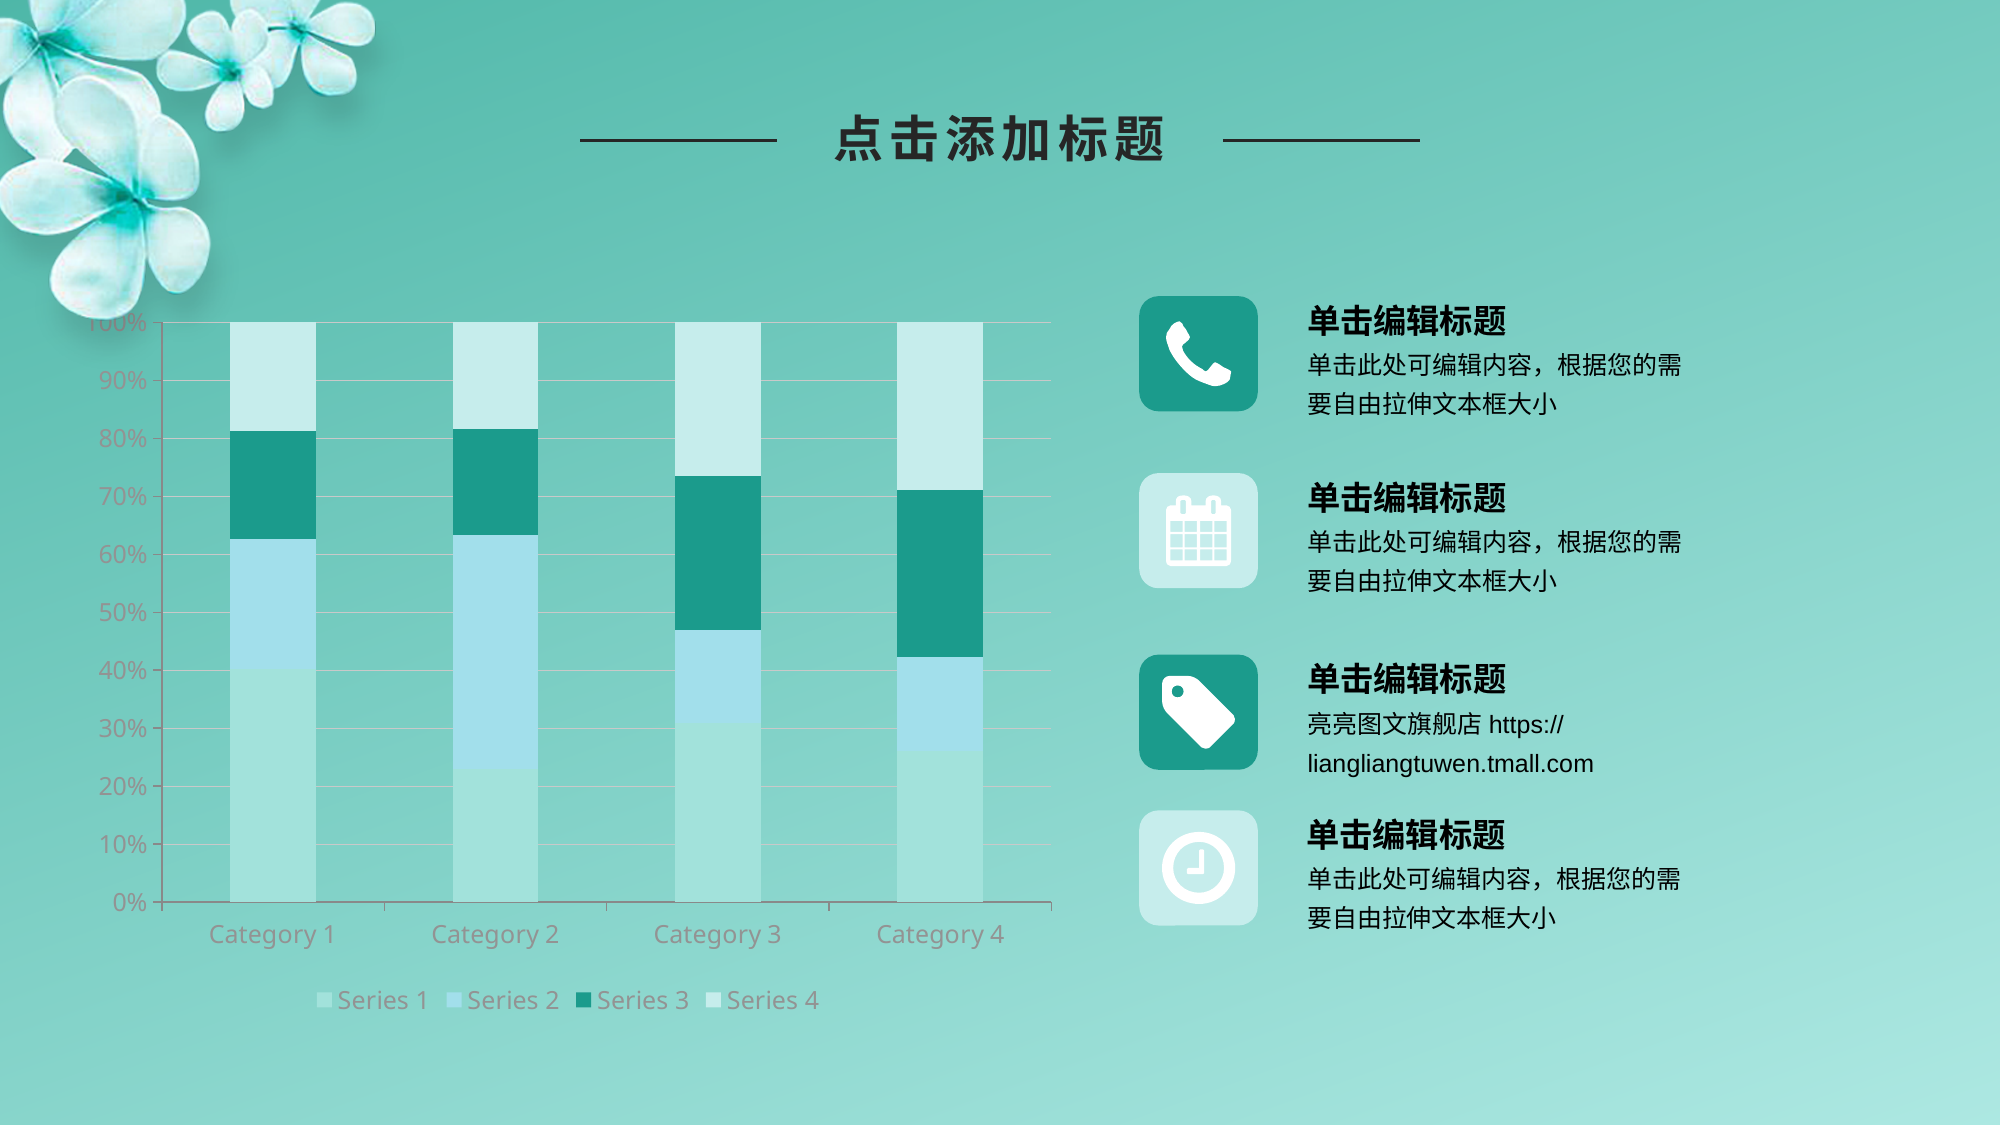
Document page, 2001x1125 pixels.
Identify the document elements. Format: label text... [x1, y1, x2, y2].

text_box [1162, 675, 1235, 749]
text_box [1139, 473, 1258, 589]
text_box 单击此处可编辑内容，根据您的需要自由拉伸文本框大小 [1307, 340, 1691, 419]
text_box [580, 100, 1420, 177]
text_box 单击编辑标题 [1306, 802, 1519, 855]
text_box [1166, 321, 1232, 387]
text_box [1162, 831, 1236, 904]
text_box 单击此处可编辑内容，根据您的需要自由拉伸文本框大小 [1307, 517, 1691, 596]
text_box [1139, 296, 1258, 412]
picture [0, 0, 404, 372]
text_box 亮亮图文旗舰店https://liangliangtuwen.tmall.com [1307, 699, 1691, 778]
text_box 单击此处可编辑内容，根据您的需要自由拉伸文本框大小 [1307, 854, 1690, 933]
text_box 单击编辑标题 [1307, 464, 1520, 517]
chart [64, 290, 1072, 1024]
text_box [1139, 654, 1258, 770]
text_box 单击编辑标题 [1307, 646, 1520, 699]
text_box [1139, 810, 1258, 926]
text_box 单击编辑标题 [1307, 287, 1520, 340]
text_box [1166, 495, 1232, 567]
